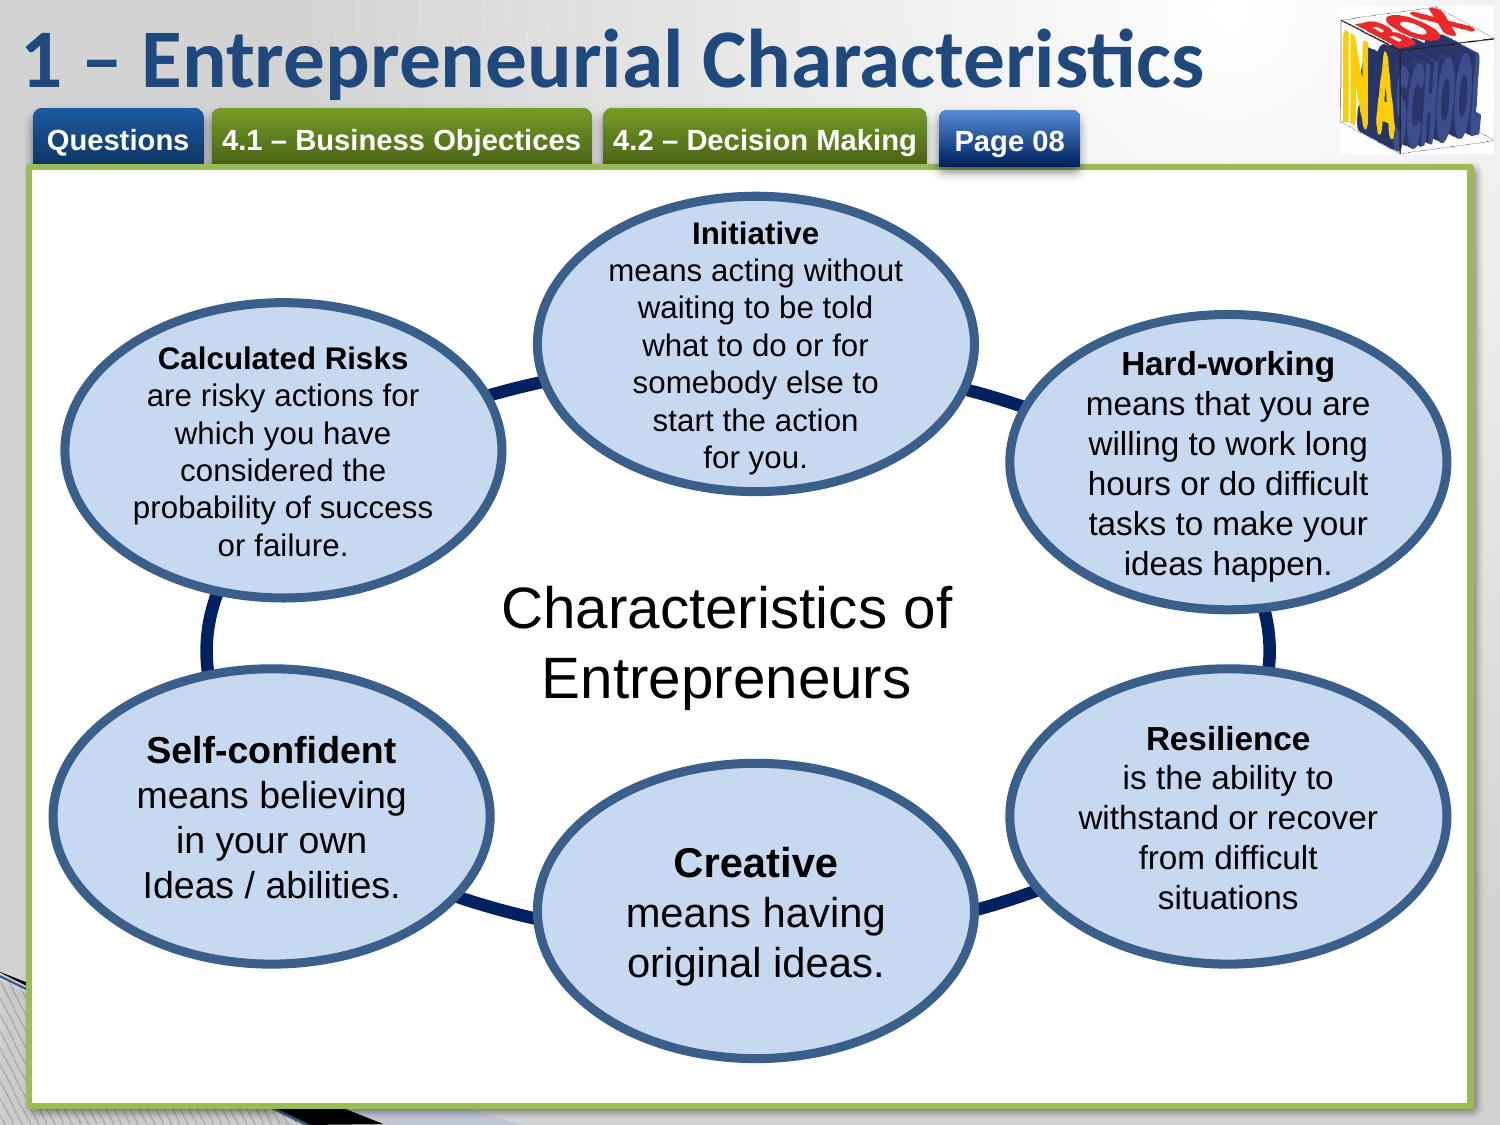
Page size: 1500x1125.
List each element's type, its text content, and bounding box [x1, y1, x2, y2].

text_box Hard-working means that you are willing to work long hours or do difficult tasks to make your ideas happen. [1005, 309, 1452, 615]
picture [1340, 6, 1495, 154]
text_box Creative means having original ideas. [532, 758, 979, 1064]
text_box Page 08 [938, 109, 1081, 167]
text_box Self-confident means believing in your own Ideas / abilities. [48, 664, 495, 969]
text_box Resilience is the ability to withstand or recover from difficult situations [1005, 664, 1452, 969]
text_box [202, 378, 1275, 923]
title 1 – Entrepreneurial Characteristics [5, 11, 1270, 97]
text_box Characteristics of Entrepreneurs [466, 562, 988, 718]
text_box Calculated Risks are risky actions for which you have considered the probability of success or failure. [60, 298, 507, 603]
text_box Initiative means acting without waiting to be told what to do or for somebody else to start the action for you. [532, 191, 979, 497]
picture [281, 1114, 303, 1125]
